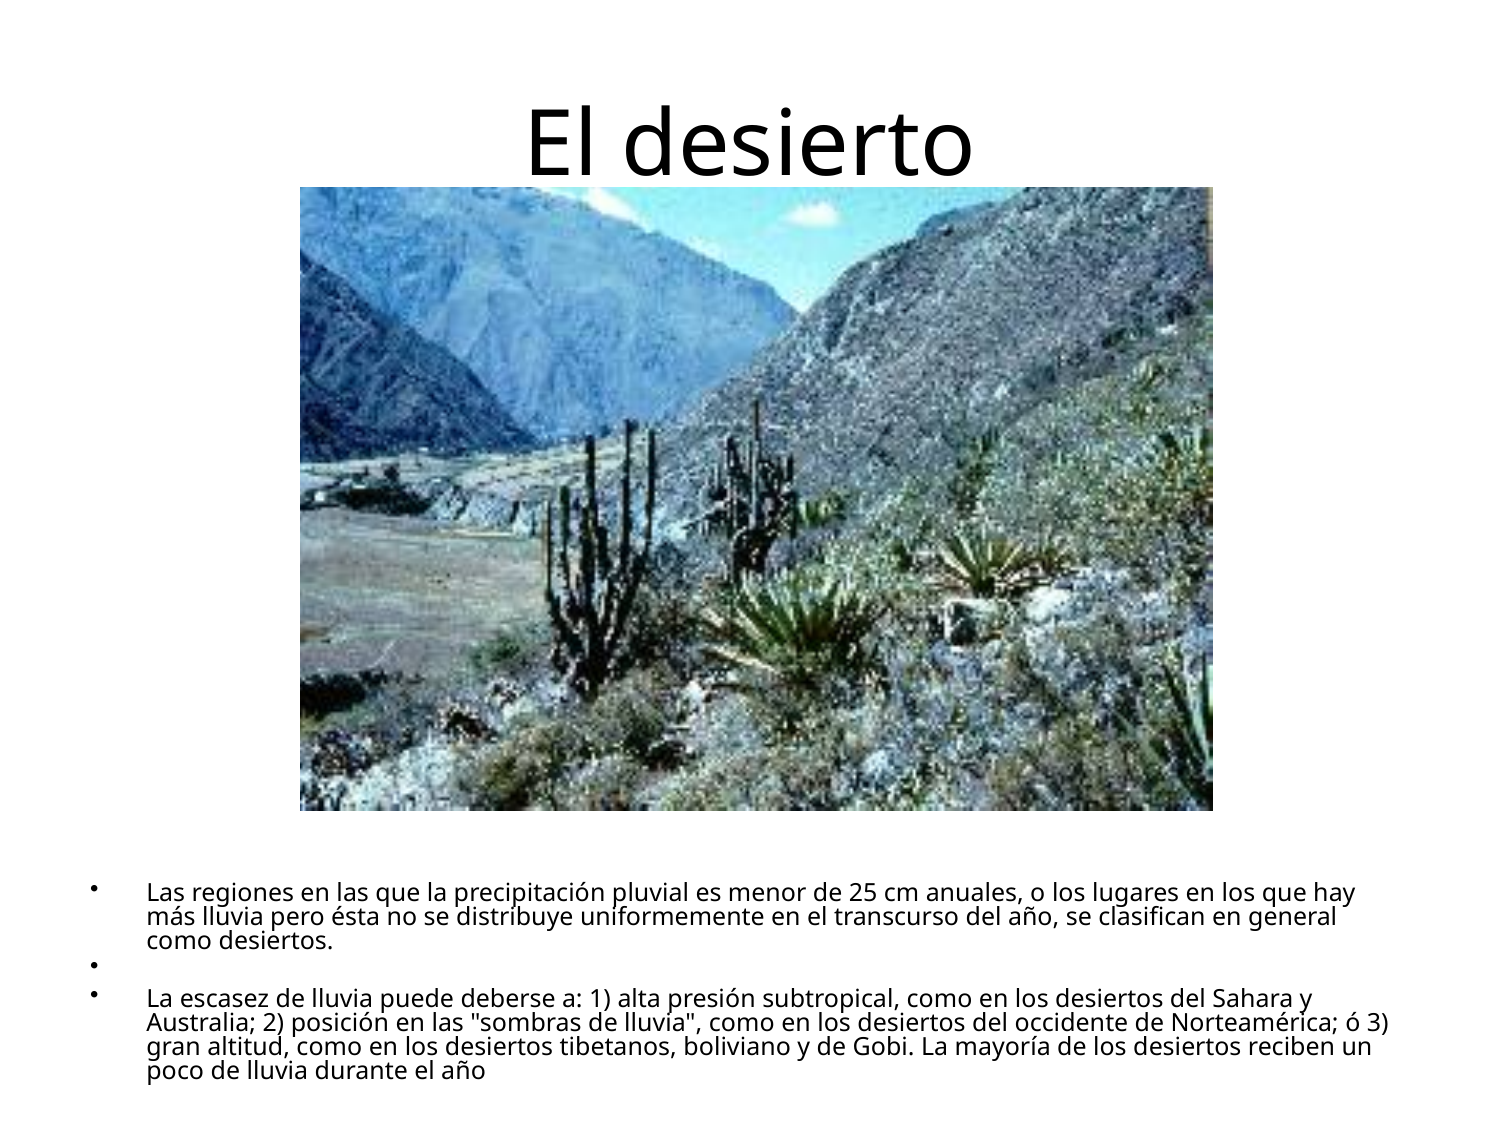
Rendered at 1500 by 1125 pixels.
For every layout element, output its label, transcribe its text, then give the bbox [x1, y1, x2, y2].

title El desierto [74, 44, 1426, 233]
picture [299, 187, 1213, 811]
list Las regiones en las que la precipitación pluvial es menor de 25 cm anuales, o los lugares en los que hay más lluvia pero ésta no se distribuye uniformemente en el transcurso del año, se clasifican en general como desiertos. La escasez de lluvia puede deberse a: 1) alta presión subtropical, como en los desiertos del Sahara y Australia; 2) posición en las "sombras de lluvia", como en los desiertos del occidente de Norteamérica; ó 3) gran altitud, como en los desiertos tibetanos, boliviano y de Gobi. La mayoría de los desiertos reciben un poco de lluvia durante el año [74, 874, 1426, 1081]
